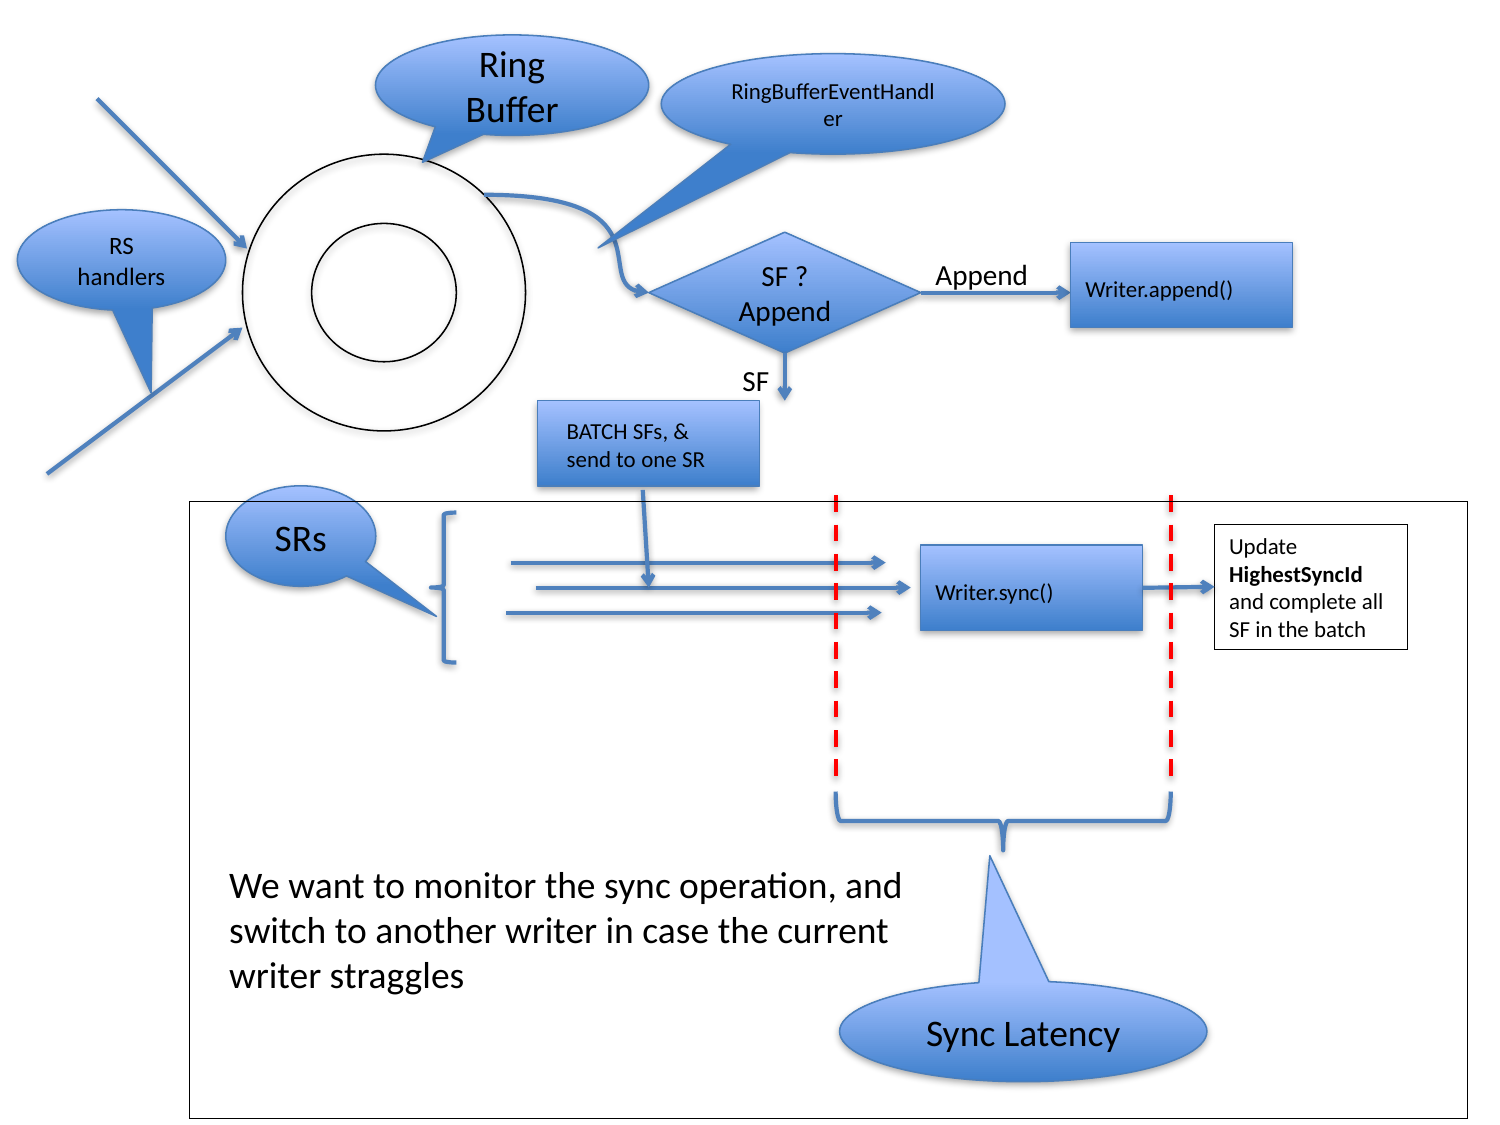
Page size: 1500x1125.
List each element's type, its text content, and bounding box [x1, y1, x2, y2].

text_box SF [727, 354, 784, 405]
text_box We want to monitor the sync operation, and switch to another writer in case the current writer straggles [214, 853, 965, 1004]
text_box RS handlers [16, 211, 227, 325]
text_box Ring Buffer [374, 34, 650, 163]
text_box [241, 153, 520, 432]
text_box [537, 400, 760, 487]
text_box [1070, 242, 1293, 328]
text_box Append [920, 248, 1065, 292]
text_box BATCH SFs, & send to one SR [551, 409, 746, 480]
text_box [96, 98, 248, 249]
text_box Writer.append() [1070, 267, 1265, 310]
text_box SF ? Append [648, 231, 919, 353]
text_box SRs [245, 485, 356, 501]
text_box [46, 327, 243, 475]
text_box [642, 489, 649, 588]
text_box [517, 161, 616, 327]
text_box [189, 501, 1468, 1119]
text_box RingBufferEventHandler [620, 52, 1006, 238]
